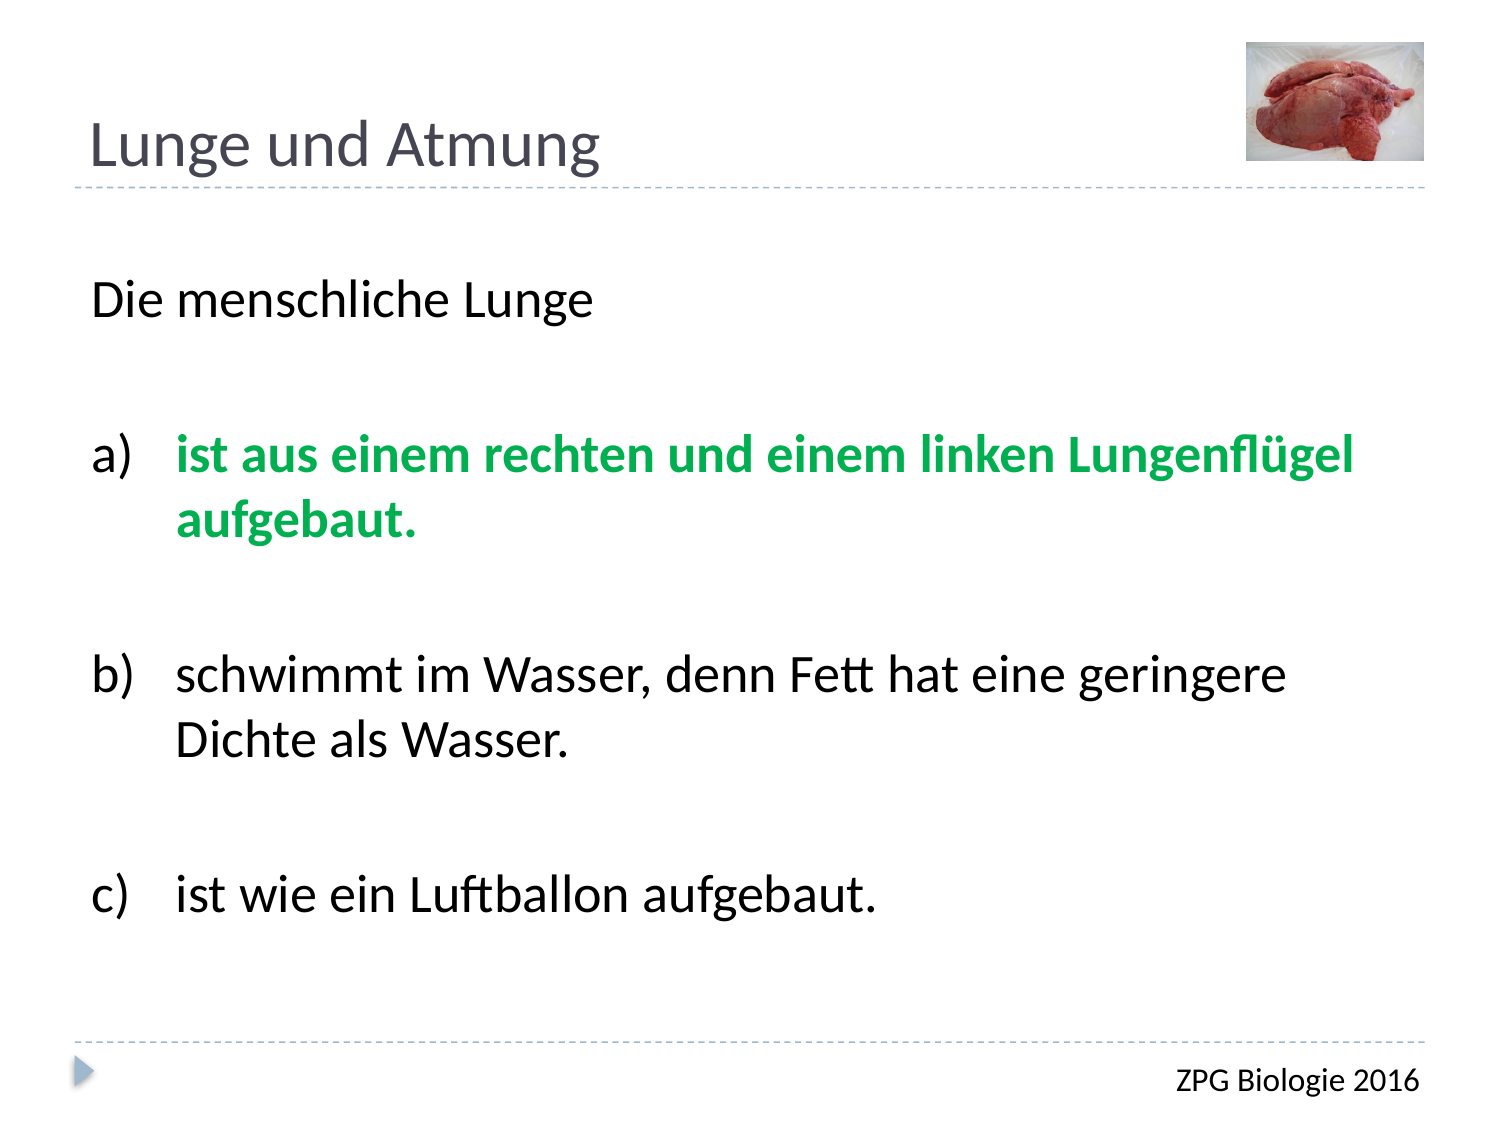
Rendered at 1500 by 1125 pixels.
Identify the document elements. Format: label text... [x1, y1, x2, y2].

text_box ZPG Biologie 2016 [112, 1050, 1435, 1105]
title Lunge und Atmung [75, 24, 1425, 188]
picture [1245, 42, 1424, 162]
list Die menschliche Lunge a) ist aus einem rechten und einem linken Lungenflügel aufgebaut. b) schwimmt im Wasser, denn Fett hat eine geringere Dichte als Wasser. c) ist wie ein Luftballon aufgebaut. [76, 255, 1427, 1024]
